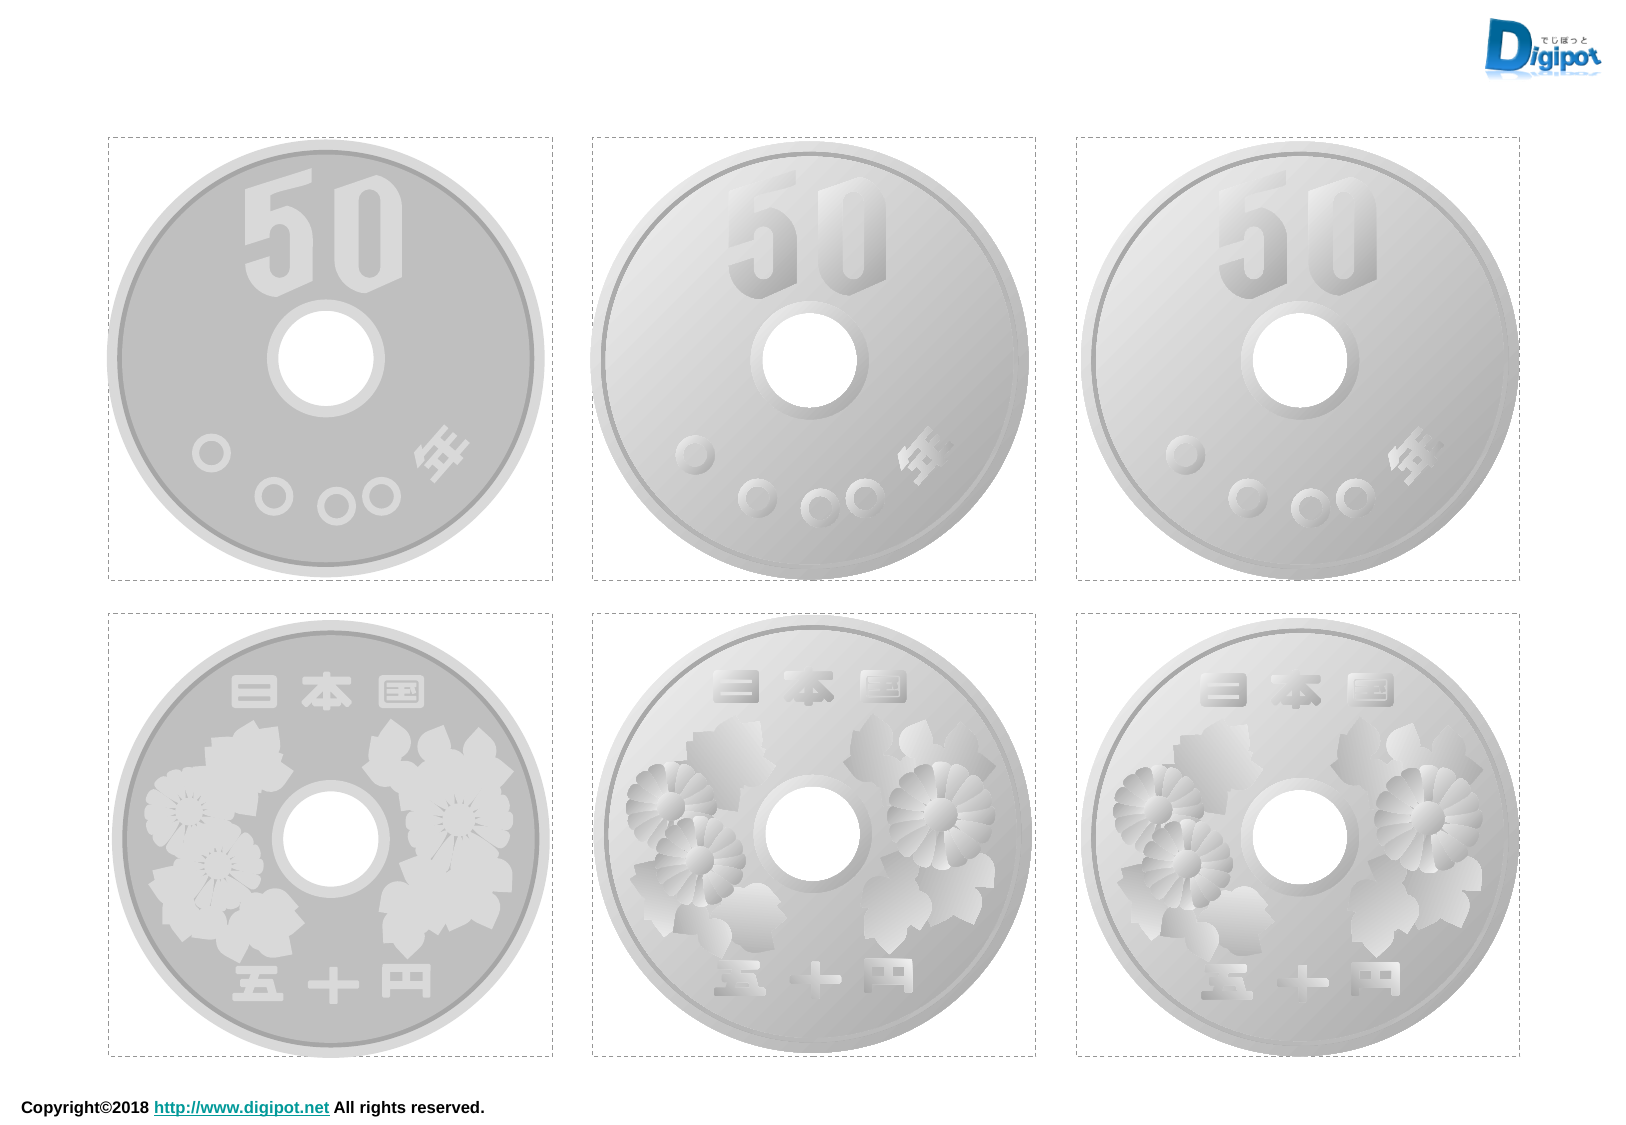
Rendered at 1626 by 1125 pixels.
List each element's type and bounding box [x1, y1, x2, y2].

picture [1485, 18, 1602, 82]
text_box [590, 141, 1029, 580]
text_box [106, 139, 545, 578]
text_box [1080, 141, 1520, 580]
text_box [111, 619, 550, 1059]
text_box [1080, 618, 1520, 1057]
text_box [593, 614, 1032, 1054]
